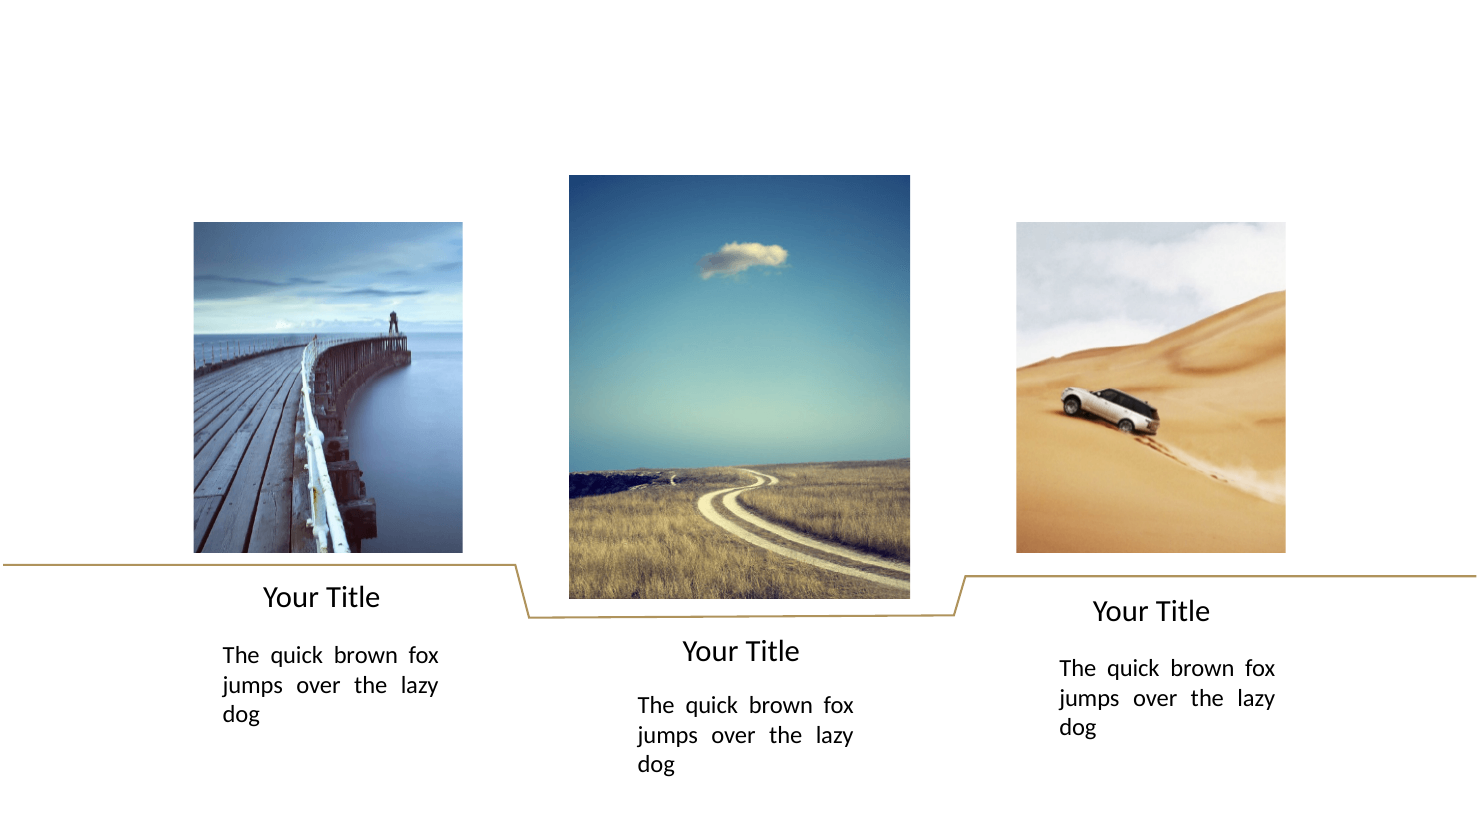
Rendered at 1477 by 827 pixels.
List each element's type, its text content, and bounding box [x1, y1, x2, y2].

text_box [193, 221, 464, 554]
text_box The quick brown fox jumps over the lazy dog [1044, 644, 1291, 748]
text_box Your Title [1078, 583, 1257, 635]
text_box [3, 563, 1477, 619]
text_box The quick brown fox jumps over the lazy dog [207, 632, 454, 736]
text_box The quick brown fox jumps over the lazy dog [622, 682, 869, 786]
text_box [1015, 221, 1287, 554]
text_box [568, 175, 911, 574]
text_box Your Title [248, 569, 427, 621]
text_box Your Title [667, 623, 847, 675]
